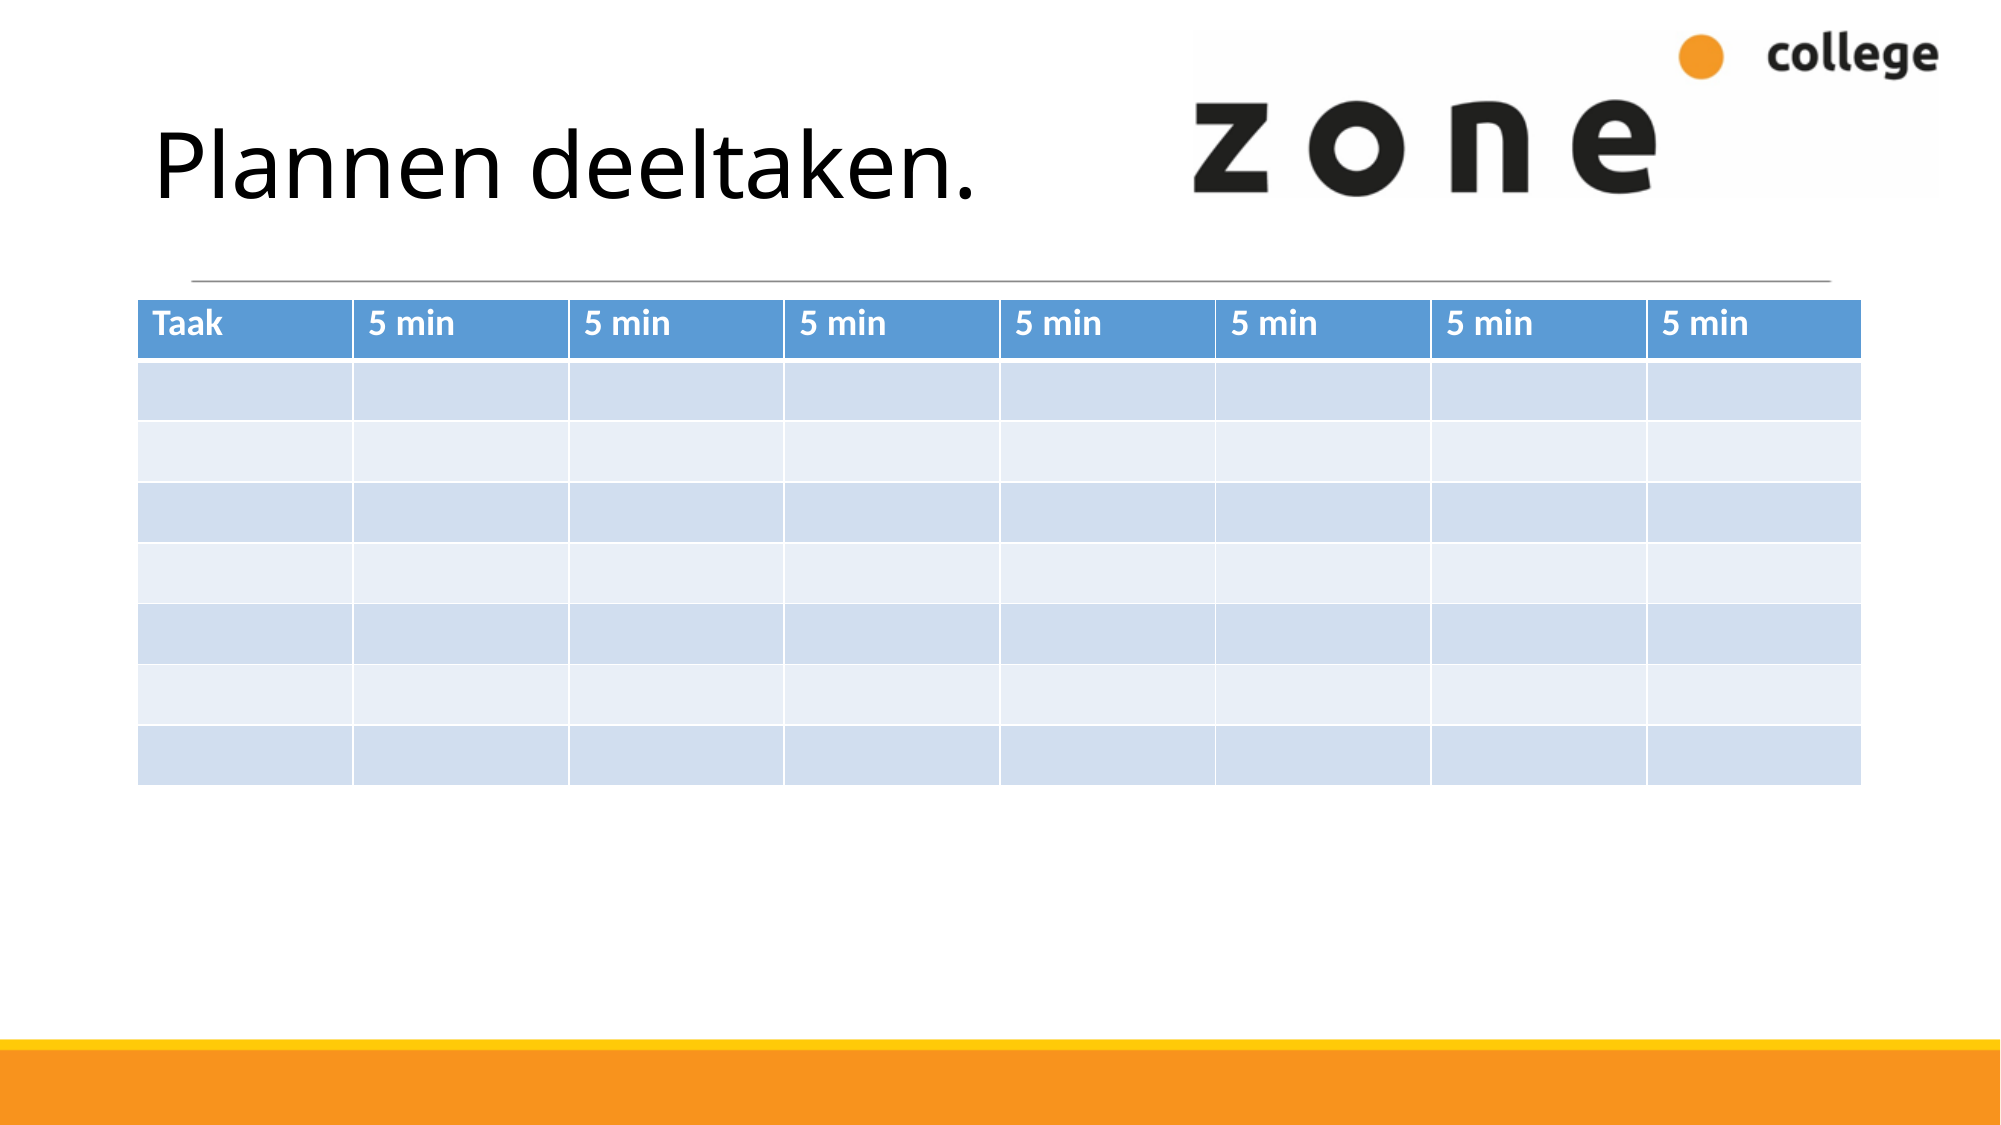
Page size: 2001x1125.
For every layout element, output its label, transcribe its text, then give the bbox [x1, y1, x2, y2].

table_cell [354, 726, 568, 785]
table_cell [785, 544, 999, 603]
table_cell [570, 544, 783, 603]
table_cell [1001, 483, 1215, 542]
table_cell [138, 363, 352, 420]
table_header 5 min [570, 300, 783, 358]
table_header 5 min [1648, 300, 1861, 358]
table_cell [1001, 726, 1215, 785]
table_header 5 min [785, 300, 999, 358]
table_cell [785, 604, 999, 664]
table_cell [1001, 544, 1215, 603]
table_cell [785, 363, 999, 420]
table_cell [1648, 363, 1861, 420]
table_cell [1648, 604, 1861, 664]
table_cell [1216, 544, 1430, 603]
table_cell [1001, 422, 1215, 481]
table_cell [570, 422, 783, 481]
table_header 5 min [1432, 300, 1646, 358]
table_cell [785, 483, 999, 542]
table_cell [570, 726, 783, 785]
table_header Taak [138, 300, 352, 358]
table_cell [1432, 665, 1646, 724]
table_cell [1432, 604, 1646, 664]
table_cell [1648, 665, 1861, 724]
table_cell [570, 604, 783, 664]
table_cell [1216, 665, 1430, 724]
table_cell [1432, 422, 1646, 481]
title Plannen deeltaken. [137, 59, 1863, 278]
table_cell [138, 726, 352, 785]
table_cell [1216, 422, 1430, 481]
table_cell [138, 665, 352, 724]
table_cell [138, 422, 352, 481]
table_cell [354, 483, 568, 542]
table_cell [1001, 604, 1215, 664]
table_cell [1432, 483, 1646, 542]
table_cell [354, 665, 568, 724]
table_cell [570, 483, 783, 542]
table_cell [1648, 726, 1861, 785]
picture [0, 0, 2001, 1125]
table_cell [354, 544, 568, 603]
table_cell [1216, 726, 1430, 785]
table_cell [1648, 422, 1861, 481]
table_cell [138, 544, 352, 603]
table_cell [1001, 363, 1215, 420]
table_cell [785, 665, 999, 724]
table_cell [570, 665, 783, 724]
table_cell [138, 483, 352, 542]
table_cell [1432, 544, 1646, 603]
table_cell [1001, 665, 1215, 724]
table_cell [785, 726, 999, 785]
table_header 5 min [1001, 300, 1215, 358]
table_cell [570, 363, 783, 420]
table_cell [1432, 726, 1646, 785]
table_cell [1216, 363, 1430, 420]
table_cell [785, 422, 999, 481]
table_cell [354, 422, 568, 481]
table_cell [1216, 604, 1430, 664]
table_cell [354, 604, 568, 664]
table_cell [138, 604, 352, 664]
table_cell [1432, 363, 1646, 420]
table_cell [1648, 483, 1861, 542]
table_header 5 min [1216, 300, 1430, 358]
table_cell [354, 363, 568, 420]
table_cell [1216, 483, 1430, 542]
table_header 5 min [354, 300, 568, 358]
table_cell [1648, 544, 1861, 603]
